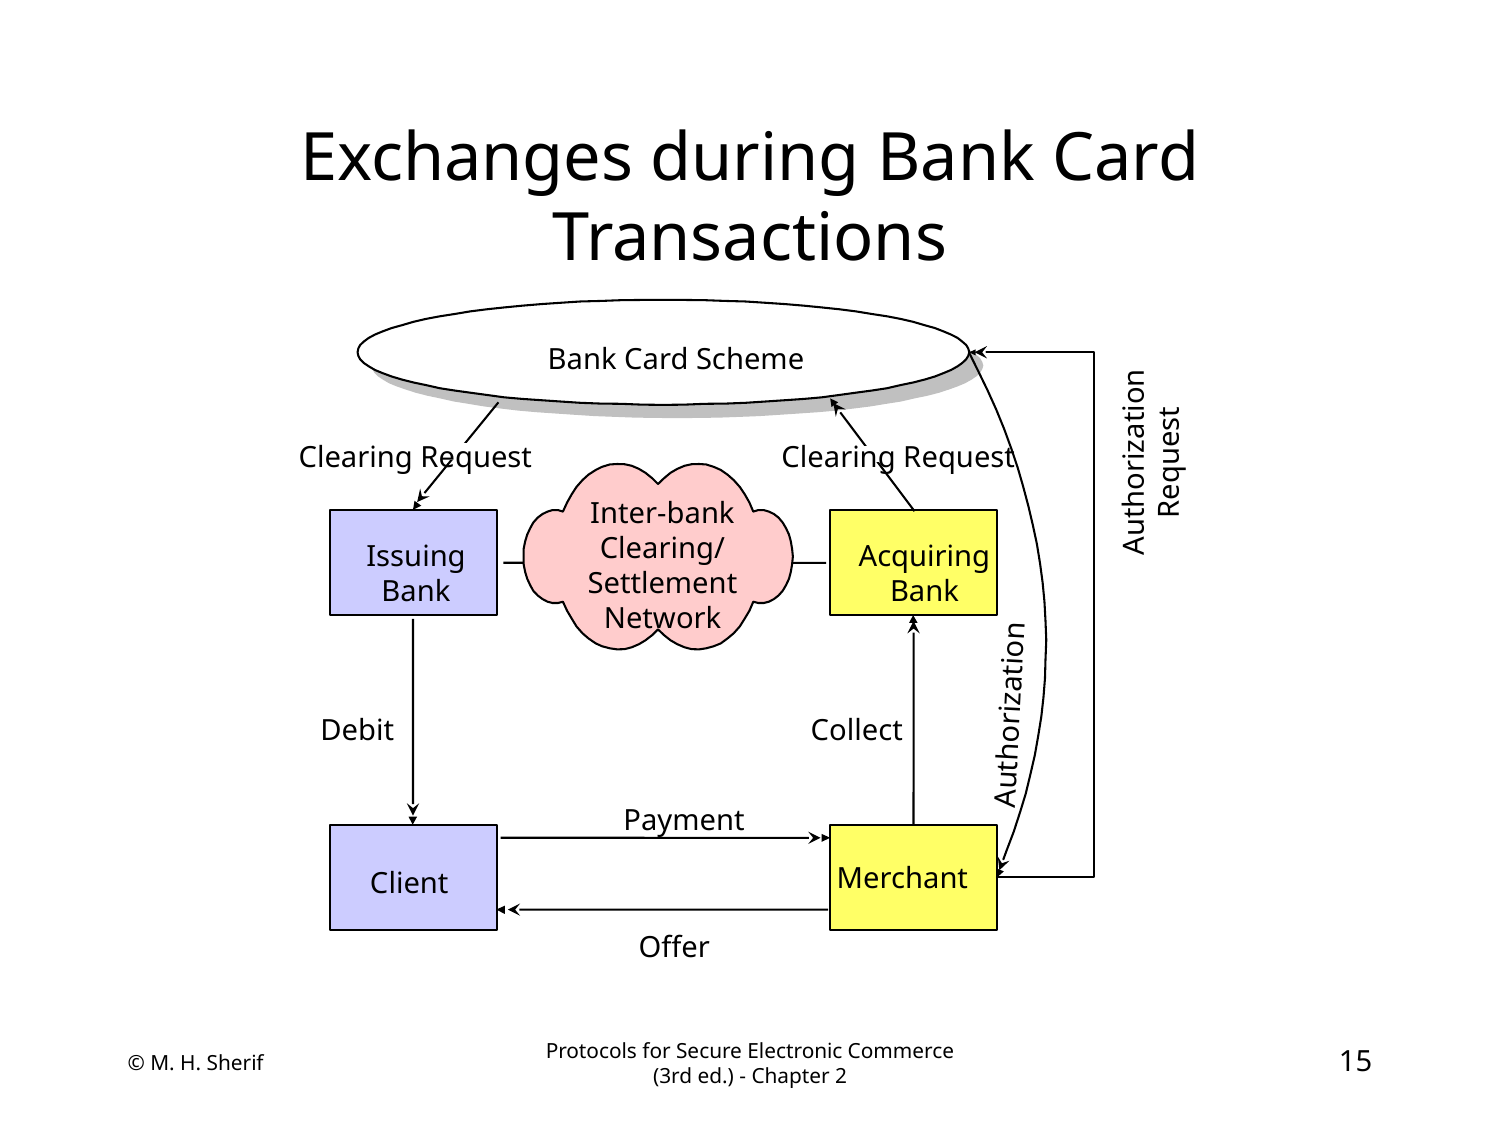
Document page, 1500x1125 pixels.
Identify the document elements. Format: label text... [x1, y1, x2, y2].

footer Protocols for Secure Electronic Commerce (3rd ed.) - Chapter 2 [512, 1025, 988, 1100]
title Exchanges during Bank Card Transactions [112, 99, 1388, 288]
slide_number 15 [1074, 1025, 1388, 1100]
text_box Offer [623, 939, 725, 971]
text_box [287, 299, 1193, 931]
slide_number © M. H. Sherif [112, 1025, 425, 1100]
